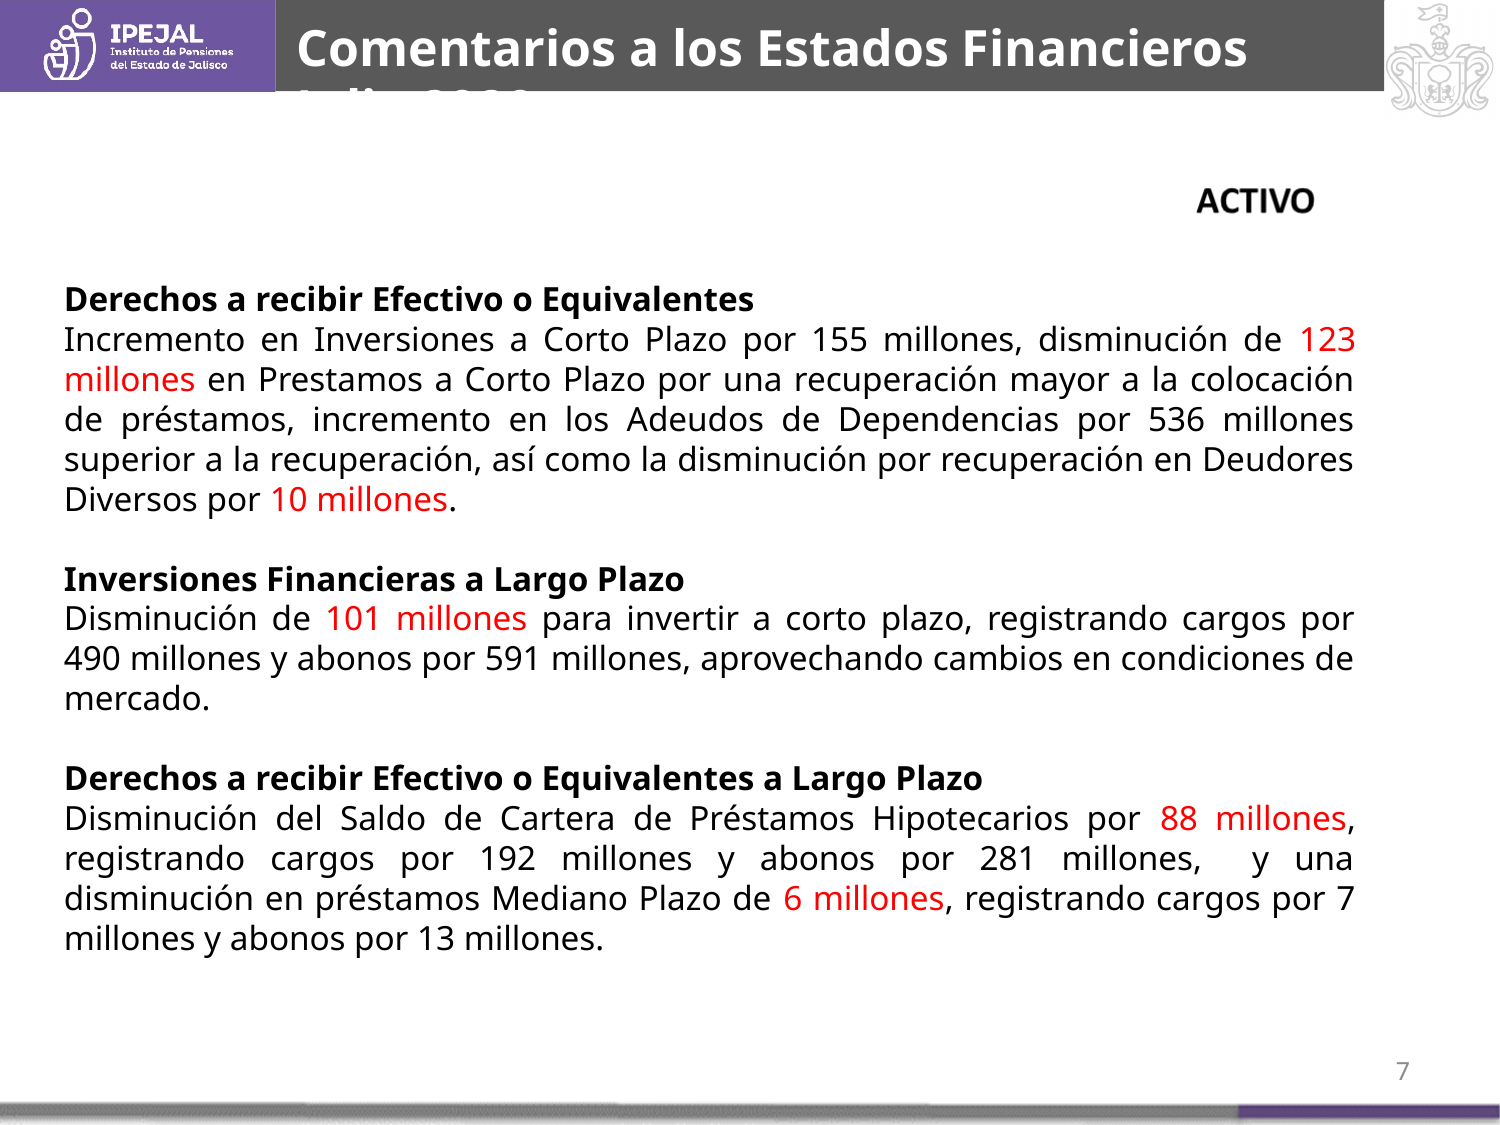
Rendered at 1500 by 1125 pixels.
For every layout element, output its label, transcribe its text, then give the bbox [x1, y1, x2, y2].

picture [1172, 164, 1371, 247]
picture [0, 0, 276, 92]
text_box Derechos a recibir Efectivo o Equivalentes Incremento en Inversiones a Corto Plazo por 155 millones, disminución de 123 millones en Prestamos a Corto Plazo por una recuperación mayor a la colocación de préstamos, incremento en los Adeudos de Dependencias por 536 millones superior a la recuperación, así como la disminución por recuperación en Deudores Diversos por 10 millones. Inversiones Financieras a Largo Plazo Disminución de 101 millones para invertir a corto plazo, registrando cargos por 490 millones y abonos por 591 millones, aprovechando cambios en condiciones de mercado. Derechos a recibir Efectivo o Equivalentes a Largo Plazo Disminución del Saldo de Cartera de Préstamos Hipotecarios por 88 millones, registrando cargos por 192 millones y abonos por 281 millones, y una disminución en préstamos Mediano Plazo de 6 millones, registrando cargos por 7 millones y abonos por 13 millones. [49, 270, 1371, 965]
text_box Comentarios a los Estados Financieros Julio 2020 [282, 8, 1371, 144]
slide_number 6 [1074, 1042, 1425, 1103]
picture [0, 1096, 1500, 1125]
